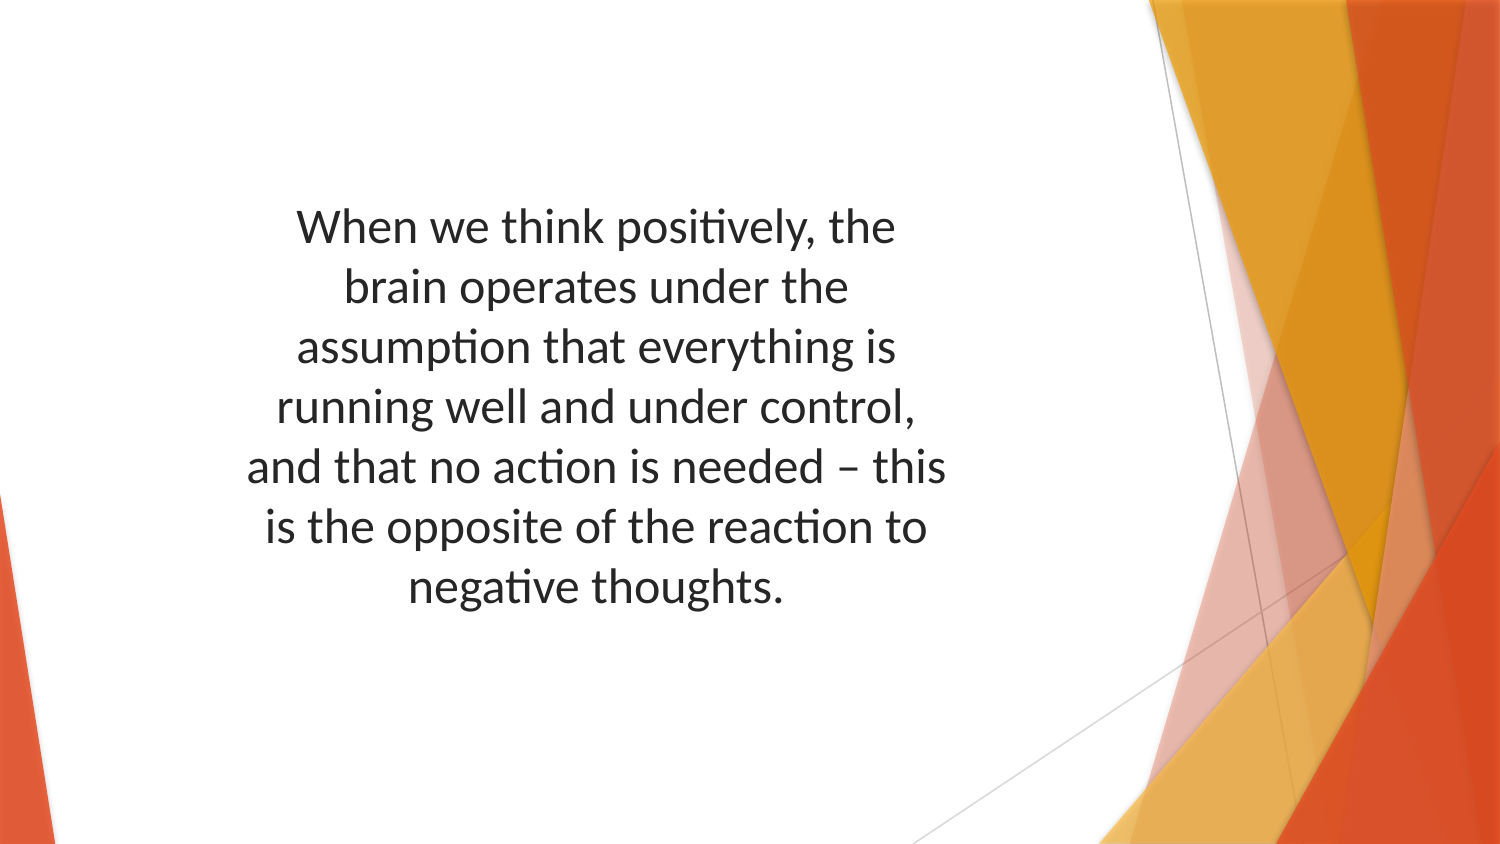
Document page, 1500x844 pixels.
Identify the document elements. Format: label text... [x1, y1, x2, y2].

list When we think positively, the brain operates under the assumption that everything is running well and under control, and that no action is needed – this is the opposite of the reaction to negative thoughts. [230, 185, 963, 635]
